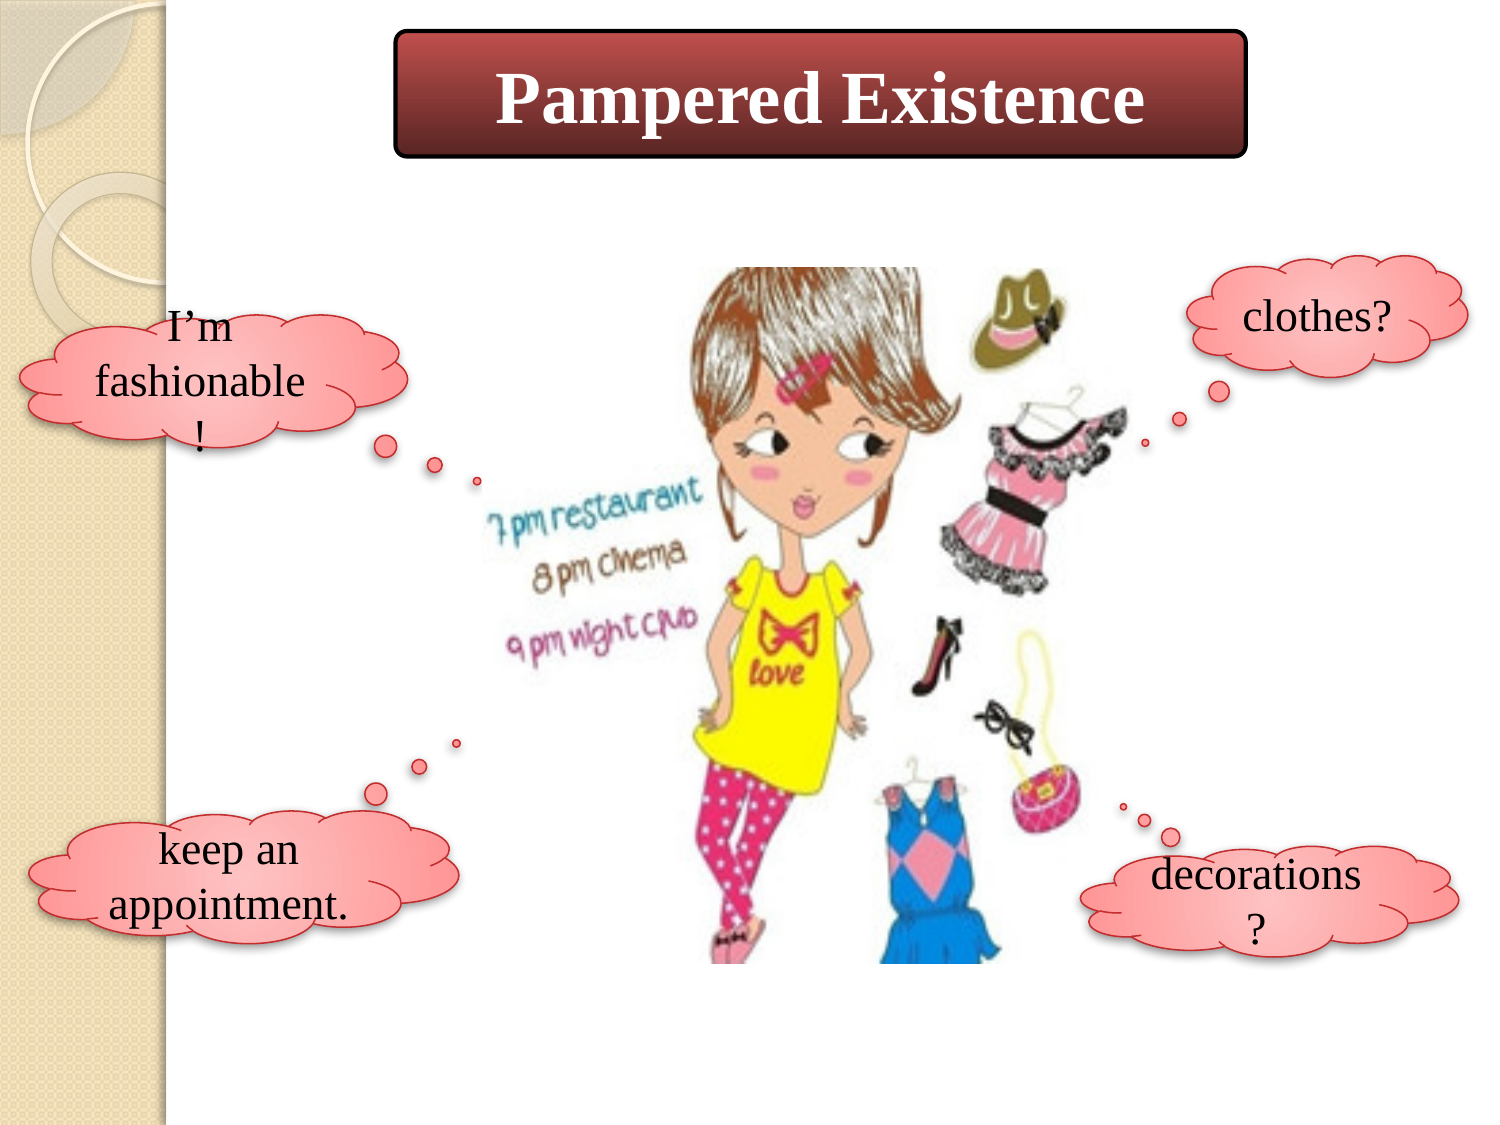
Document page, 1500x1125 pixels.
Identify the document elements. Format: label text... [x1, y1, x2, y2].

text_box Pampered Existence [395, 30, 1246, 157]
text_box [19, 255, 1468, 965]
